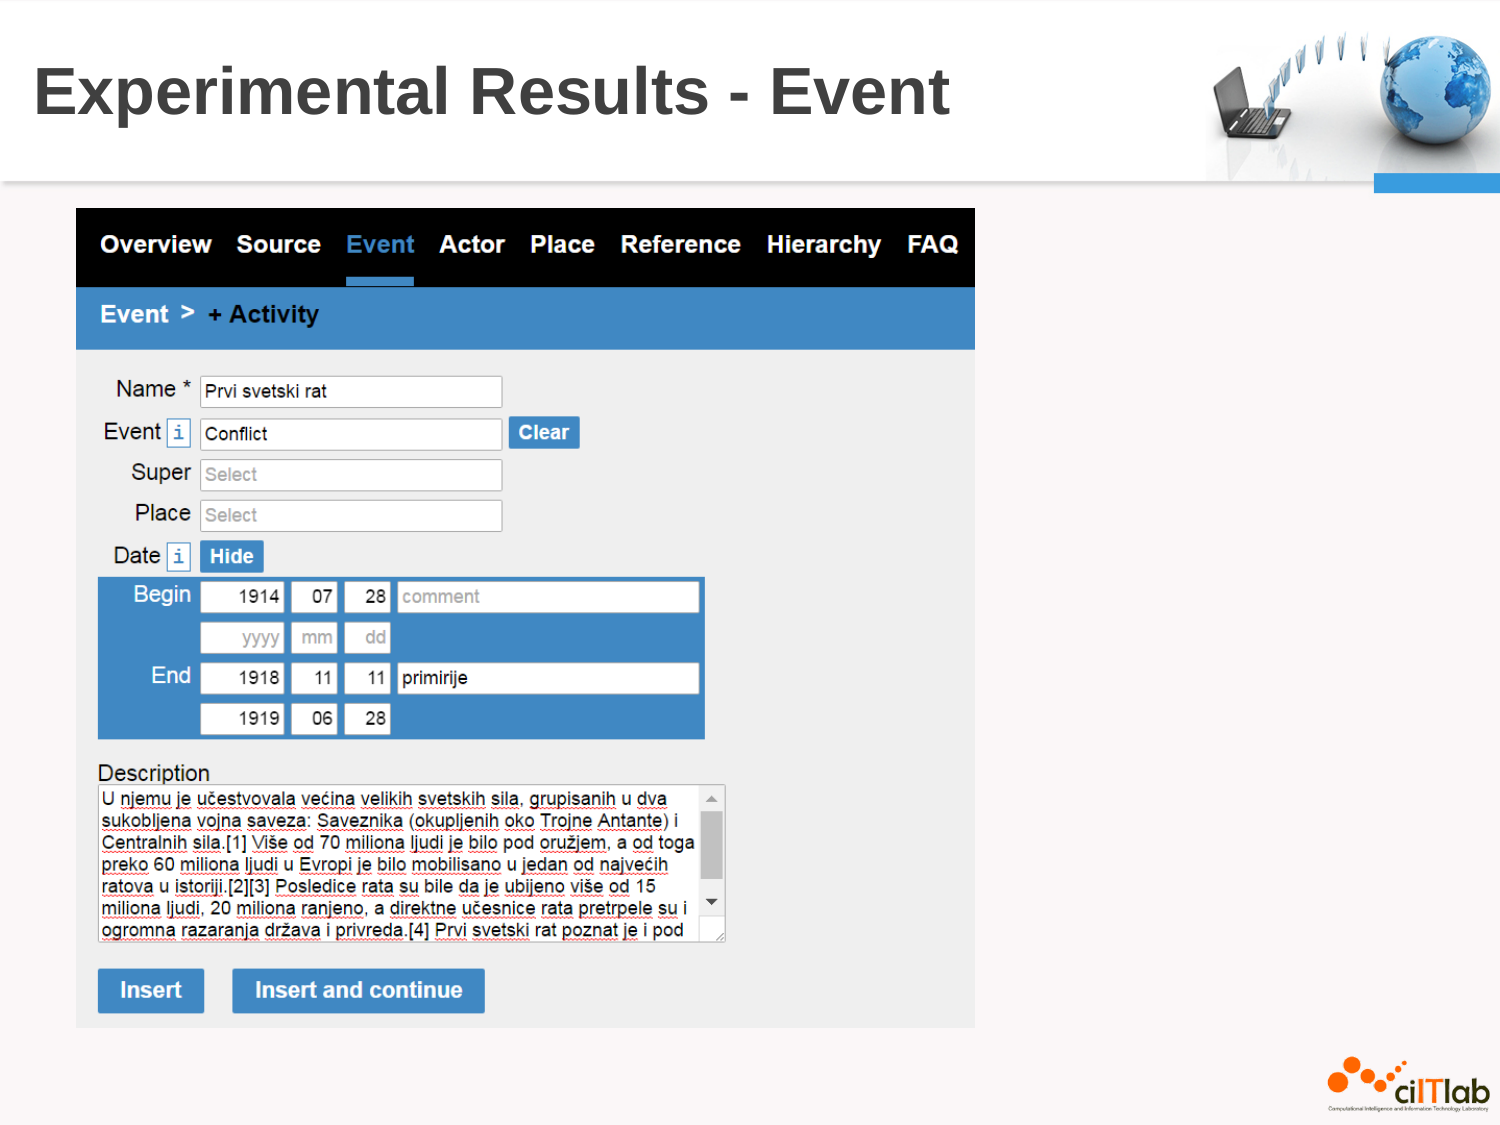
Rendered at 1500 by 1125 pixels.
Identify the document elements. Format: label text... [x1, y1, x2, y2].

title Experimental Results - Event [0, 0, 1500, 176]
picture [0, 176, 1500, 1125]
